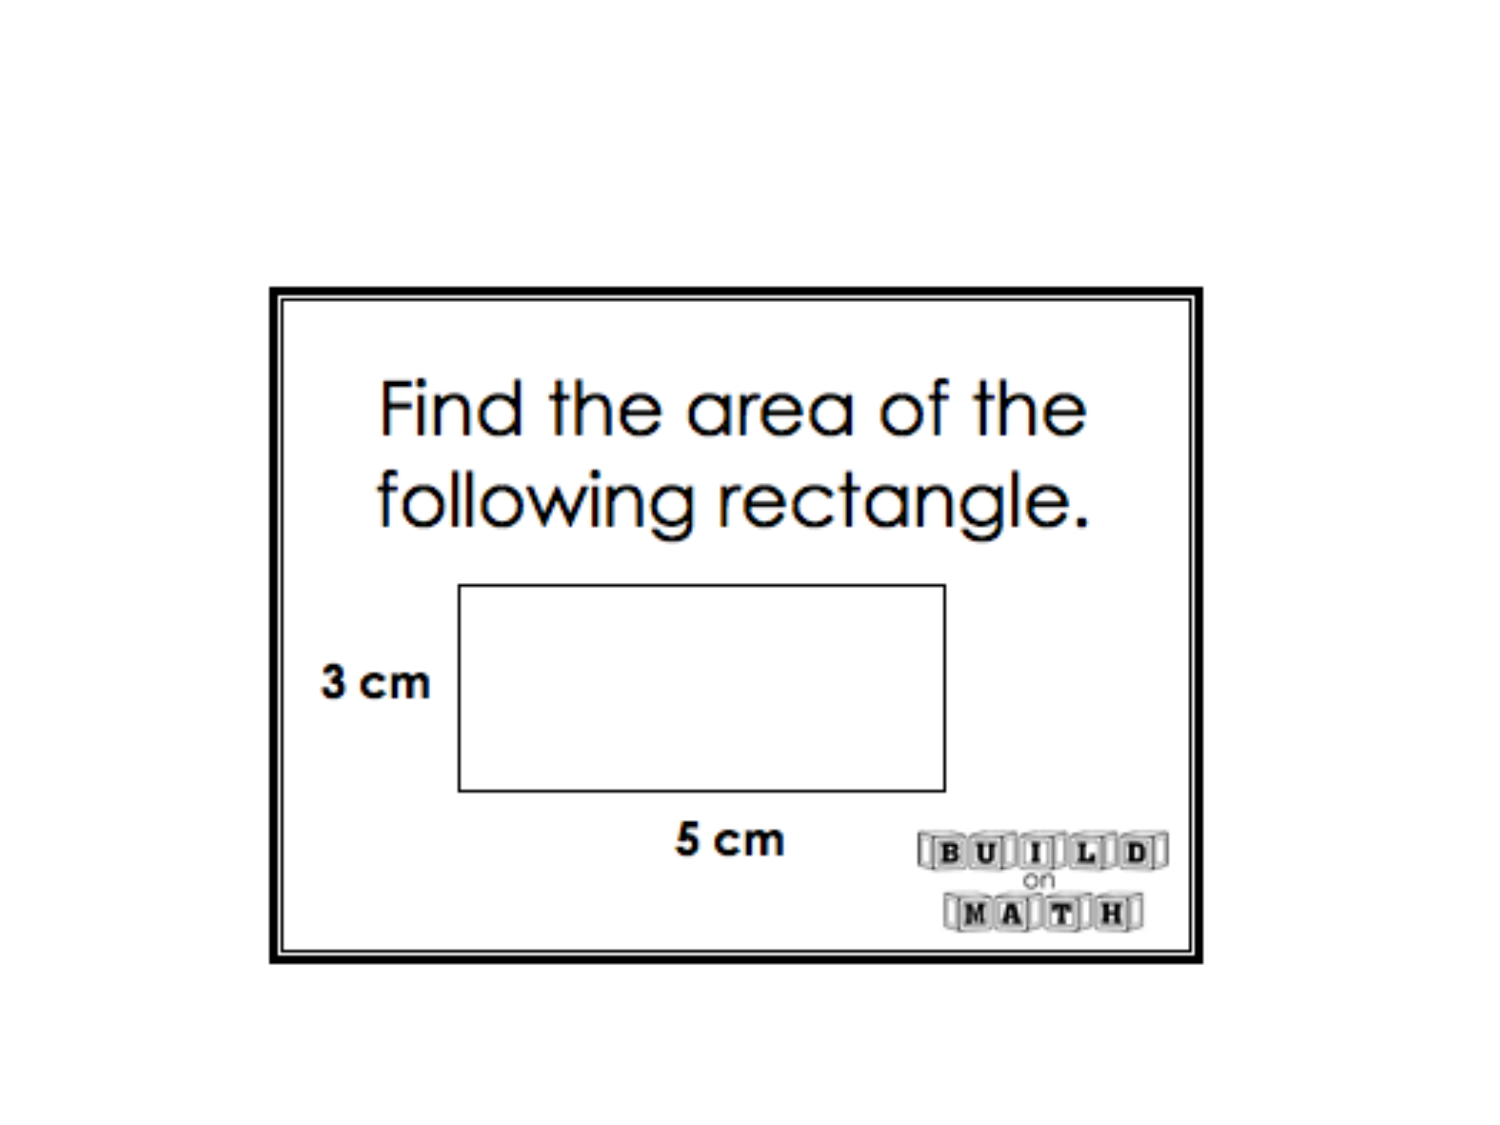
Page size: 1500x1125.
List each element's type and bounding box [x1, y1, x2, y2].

list [74, 262, 1426, 1006]
